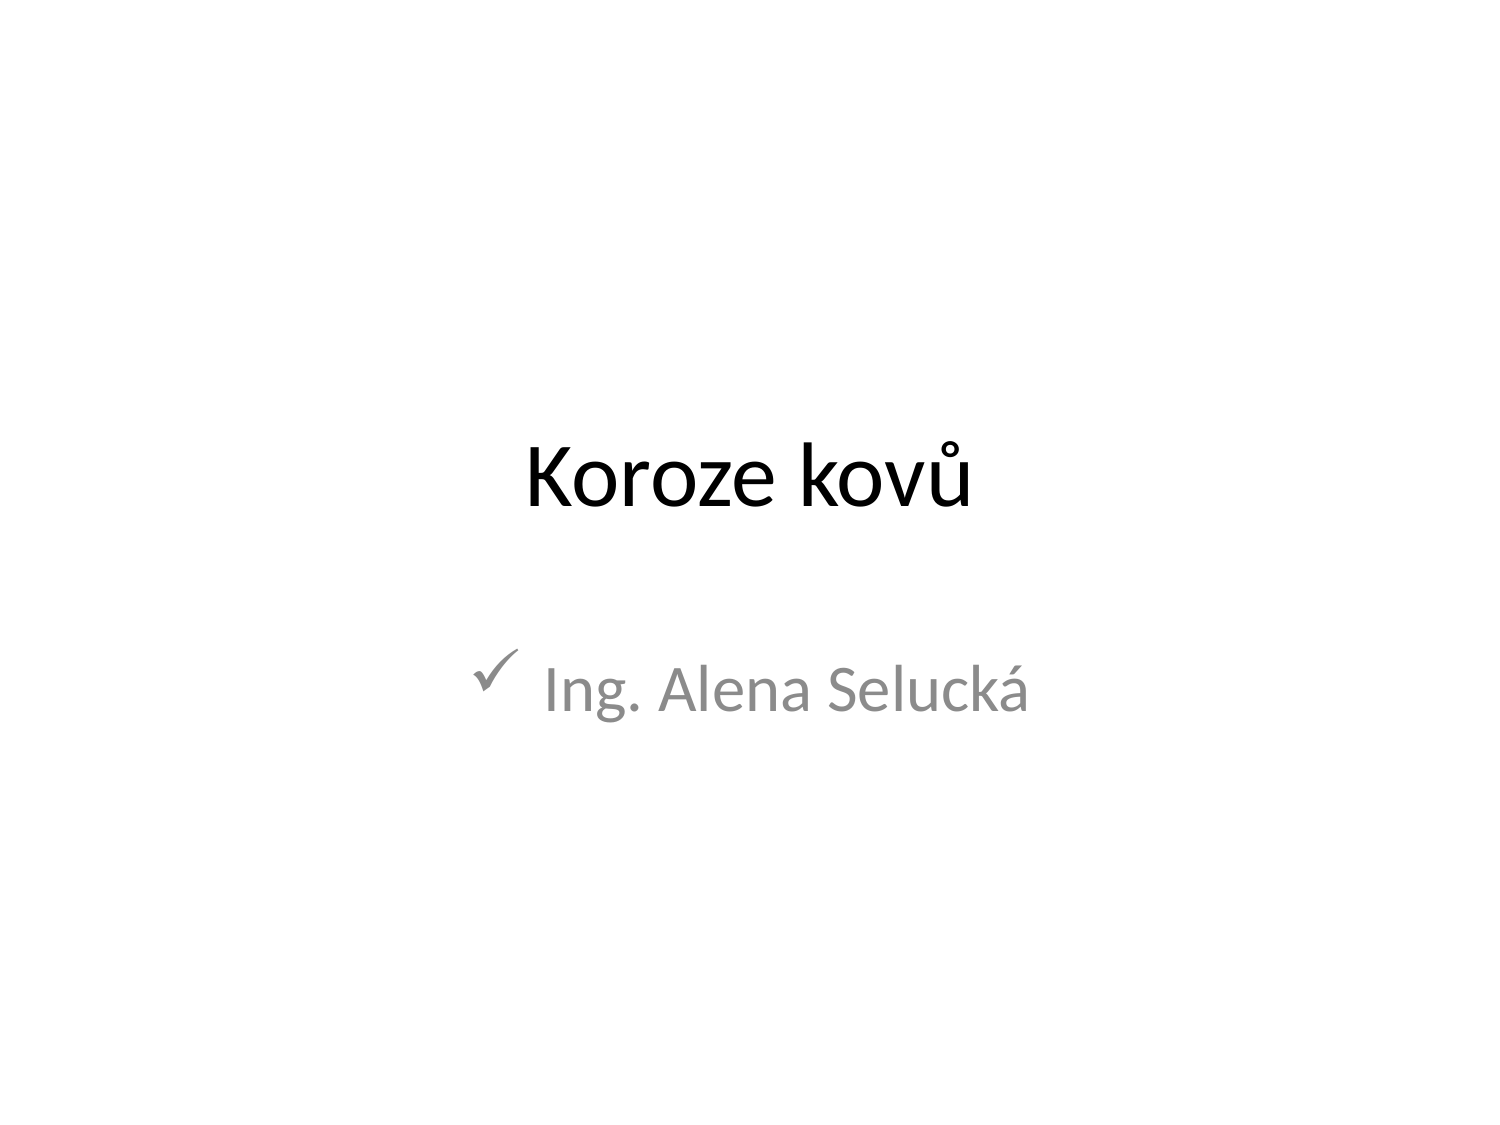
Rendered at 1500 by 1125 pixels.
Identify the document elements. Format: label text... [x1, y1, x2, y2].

title Koroze kovů [112, 349, 1388, 591]
subtitle Ing. Alena Selucká [225, 637, 1275, 925]
